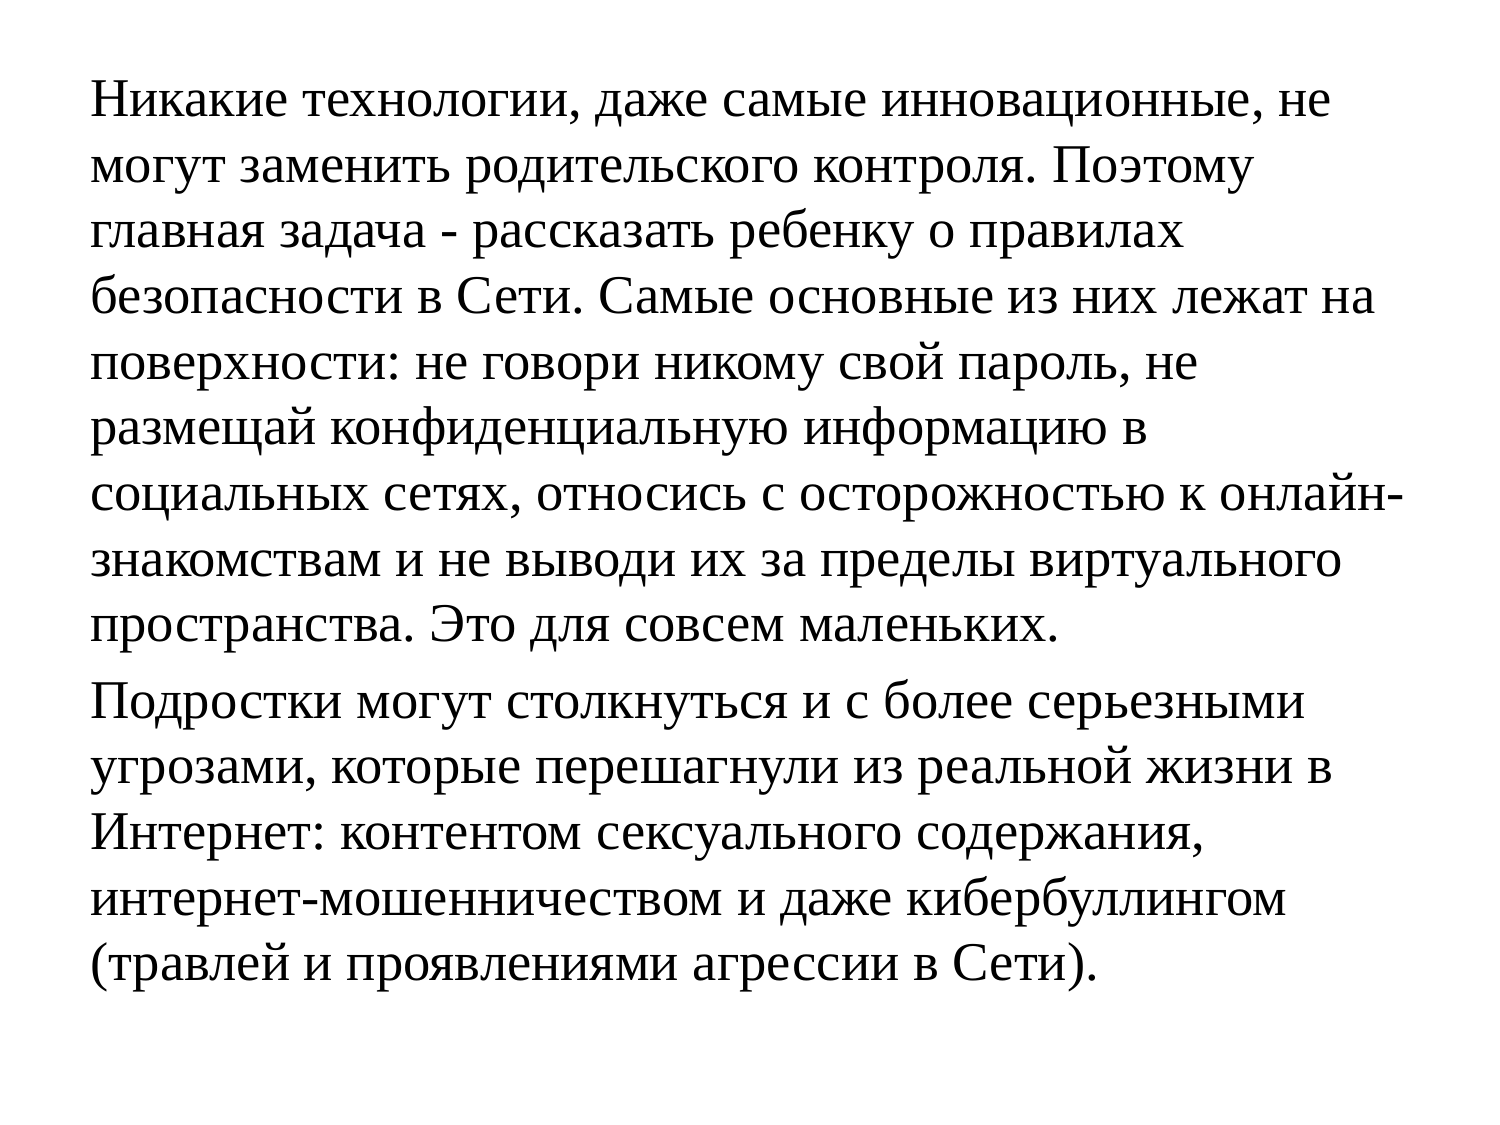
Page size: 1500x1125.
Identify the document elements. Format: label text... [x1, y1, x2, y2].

list Никакие технологии, даже самые инновационные, не могут заменить родительского контроля. Поэтому главная задача - рассказать ребенку о правилах безопасности в Сети. Самые основные из них лежат на поверхности: не говори никому свой пароль, не размещай конфиденциальную информацию в социальных сетях, относись с осторожностью к онлайн-знакомствам и не выводи их за пределы виртуального пространства. Это для совсем маленьких. Подростки могут столкнуться и с более серьезными угрозами, которые перешагнули из реальной жизни в Интернет: контентом сексуального содержания, интернет-мошенничеством и даже кибербуллингом (травлей и проявлениями агрессии в Сети). [75, 54, 1425, 1005]
